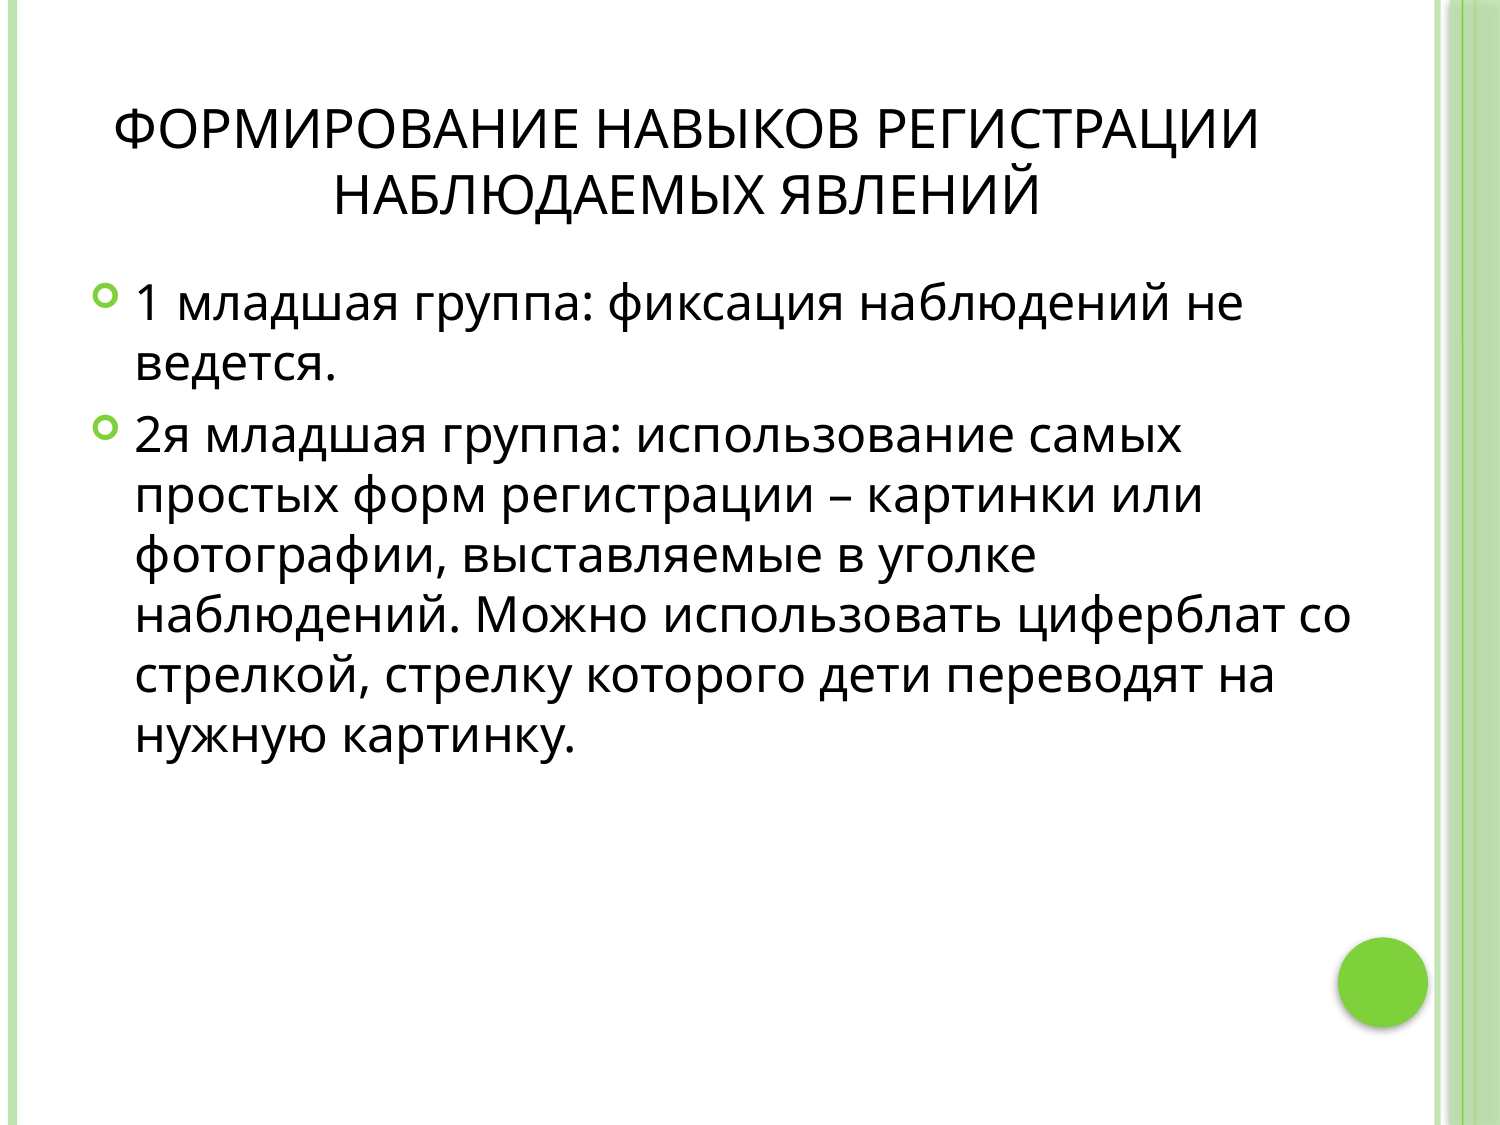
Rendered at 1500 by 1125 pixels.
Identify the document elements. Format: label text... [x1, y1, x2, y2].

list 1 младшая группа: фиксация наблюдений не ведется. 2я младшая группа: использование самых простых форм регистрации – картинки или фотографии, выставляемые в уголке наблюдений. Можно использовать циферблат со стрелкой, стрелку которого дети переводят на нужную картинку. [75, 262, 1383, 1062]
title Формирование навыков регистрации наблюдаемых явлений [75, 45, 1300, 233]
